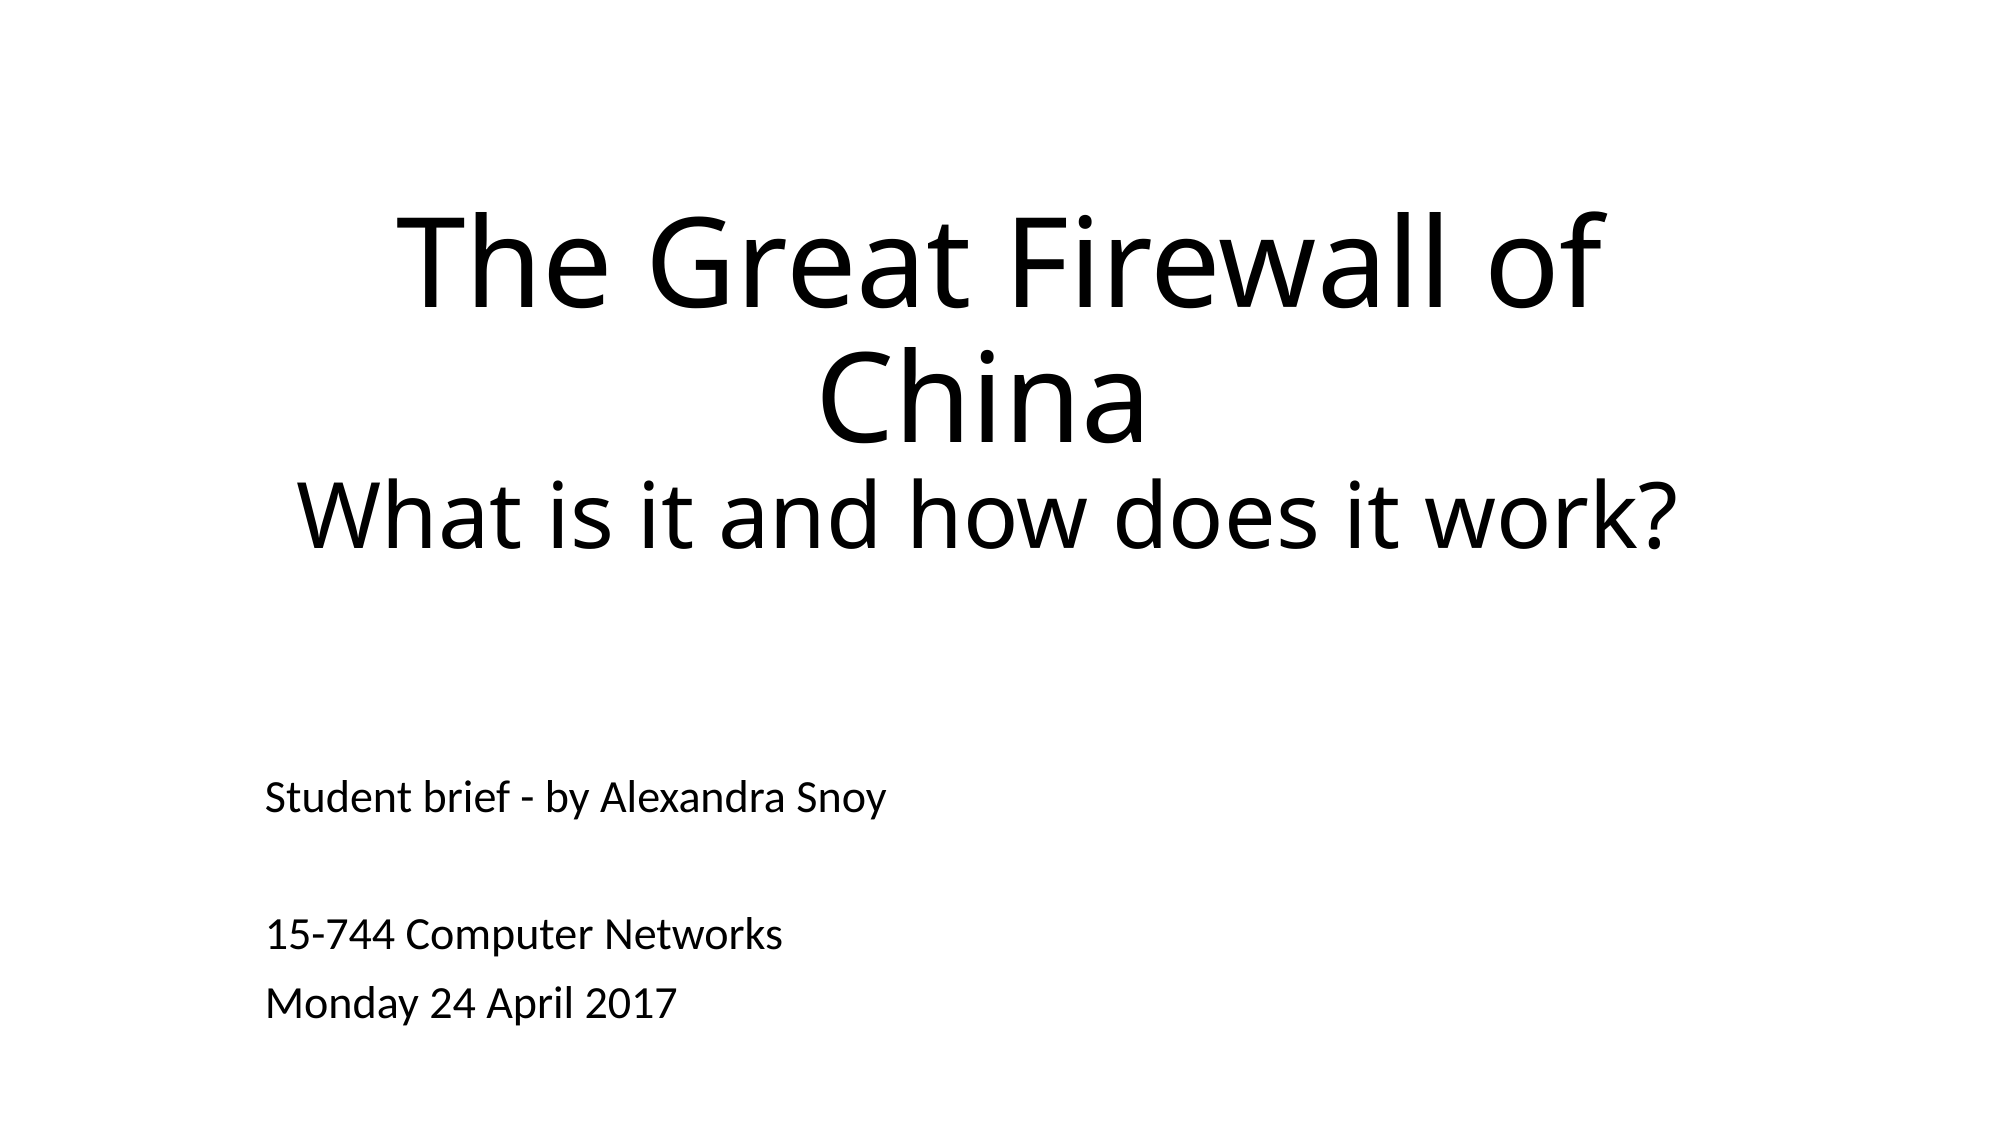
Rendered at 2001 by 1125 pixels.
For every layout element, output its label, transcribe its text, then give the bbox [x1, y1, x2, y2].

subtitle Student brief - by Alexandra Snoy 15-744 Computer Networks Monday 24 April 2017 [249, 764, 1750, 1037]
title The Great Firewall of China What is it and how does it work? [249, 184, 1750, 576]
